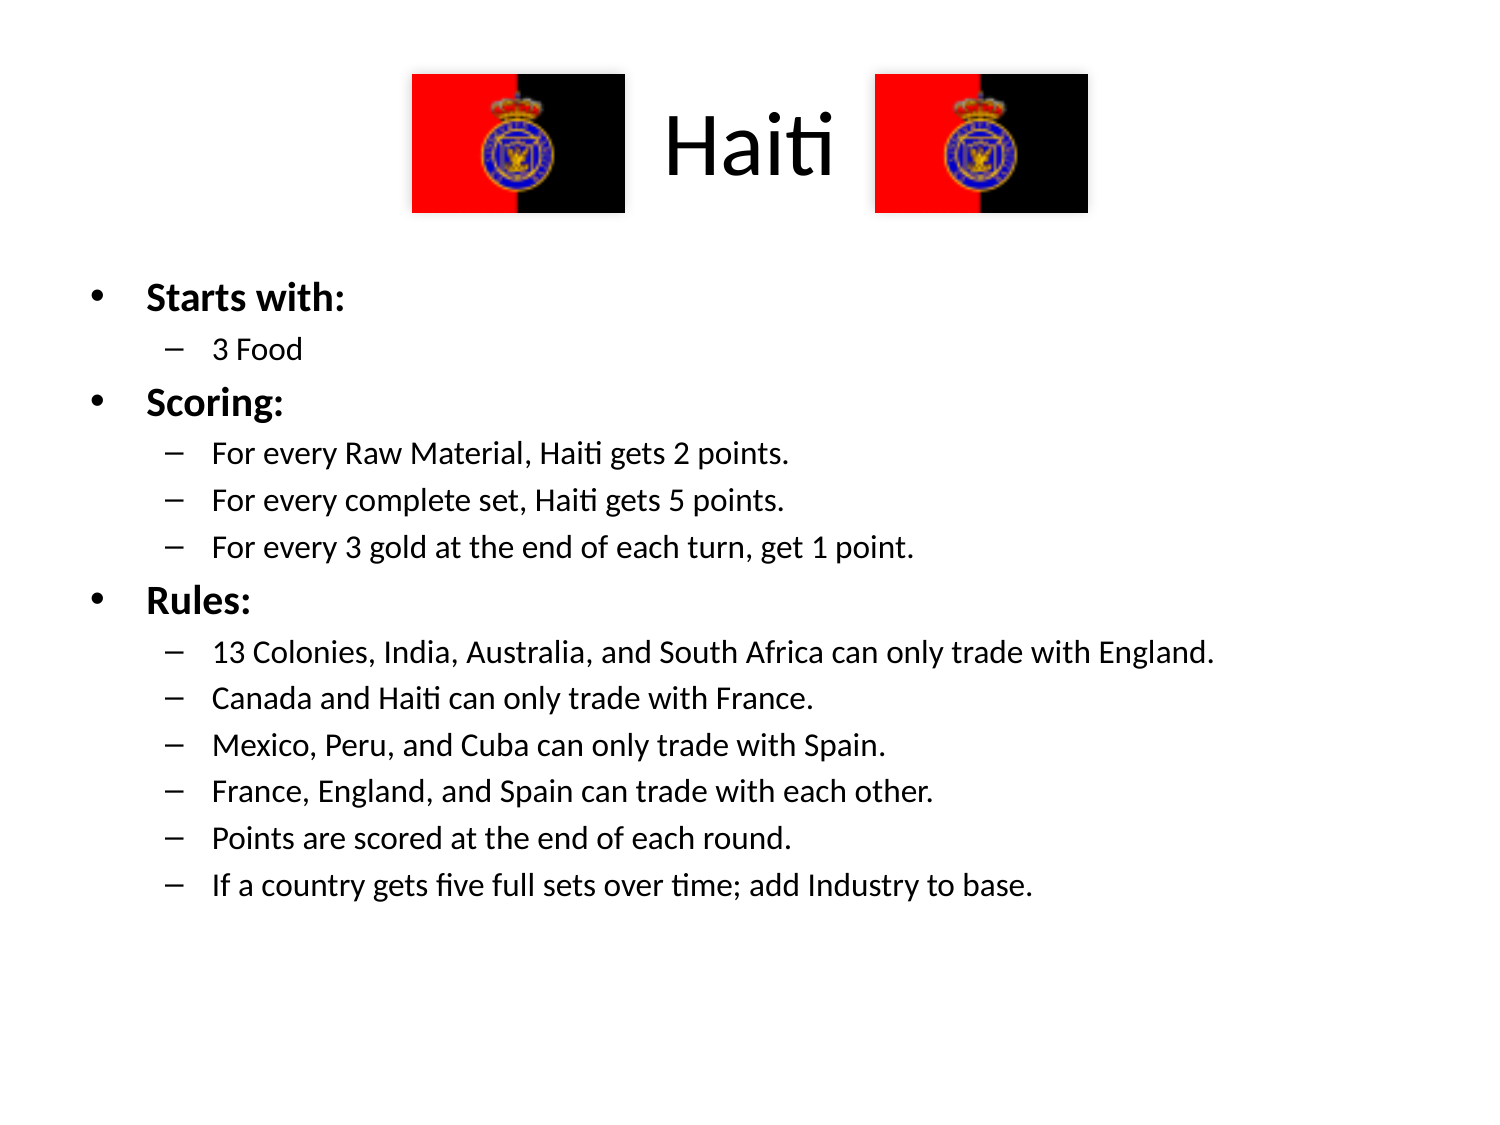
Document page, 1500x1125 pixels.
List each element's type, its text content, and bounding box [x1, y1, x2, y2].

list Starts with: 3 Food Scoring: For every Raw Material, Haiti gets 2 points. For every complete set, Haiti gets 5 points. For every 3 gold at the end of each turn, get 1 point. Rules: 13 Colonies, India, Australia, and South Africa can only trade with England. Canada and Haiti can only trade with France. Mexico, Peru, and Cuba can only trade with Spain. France, England, and Spain can trade with each other. Points are scored at the end of each round. If a country gets five full sets over time; add Industry to base. [75, 262, 1425, 1005]
title Haiti [75, 45, 1425, 233]
picture [874, 74, 1088, 213]
picture [412, 74, 626, 213]
